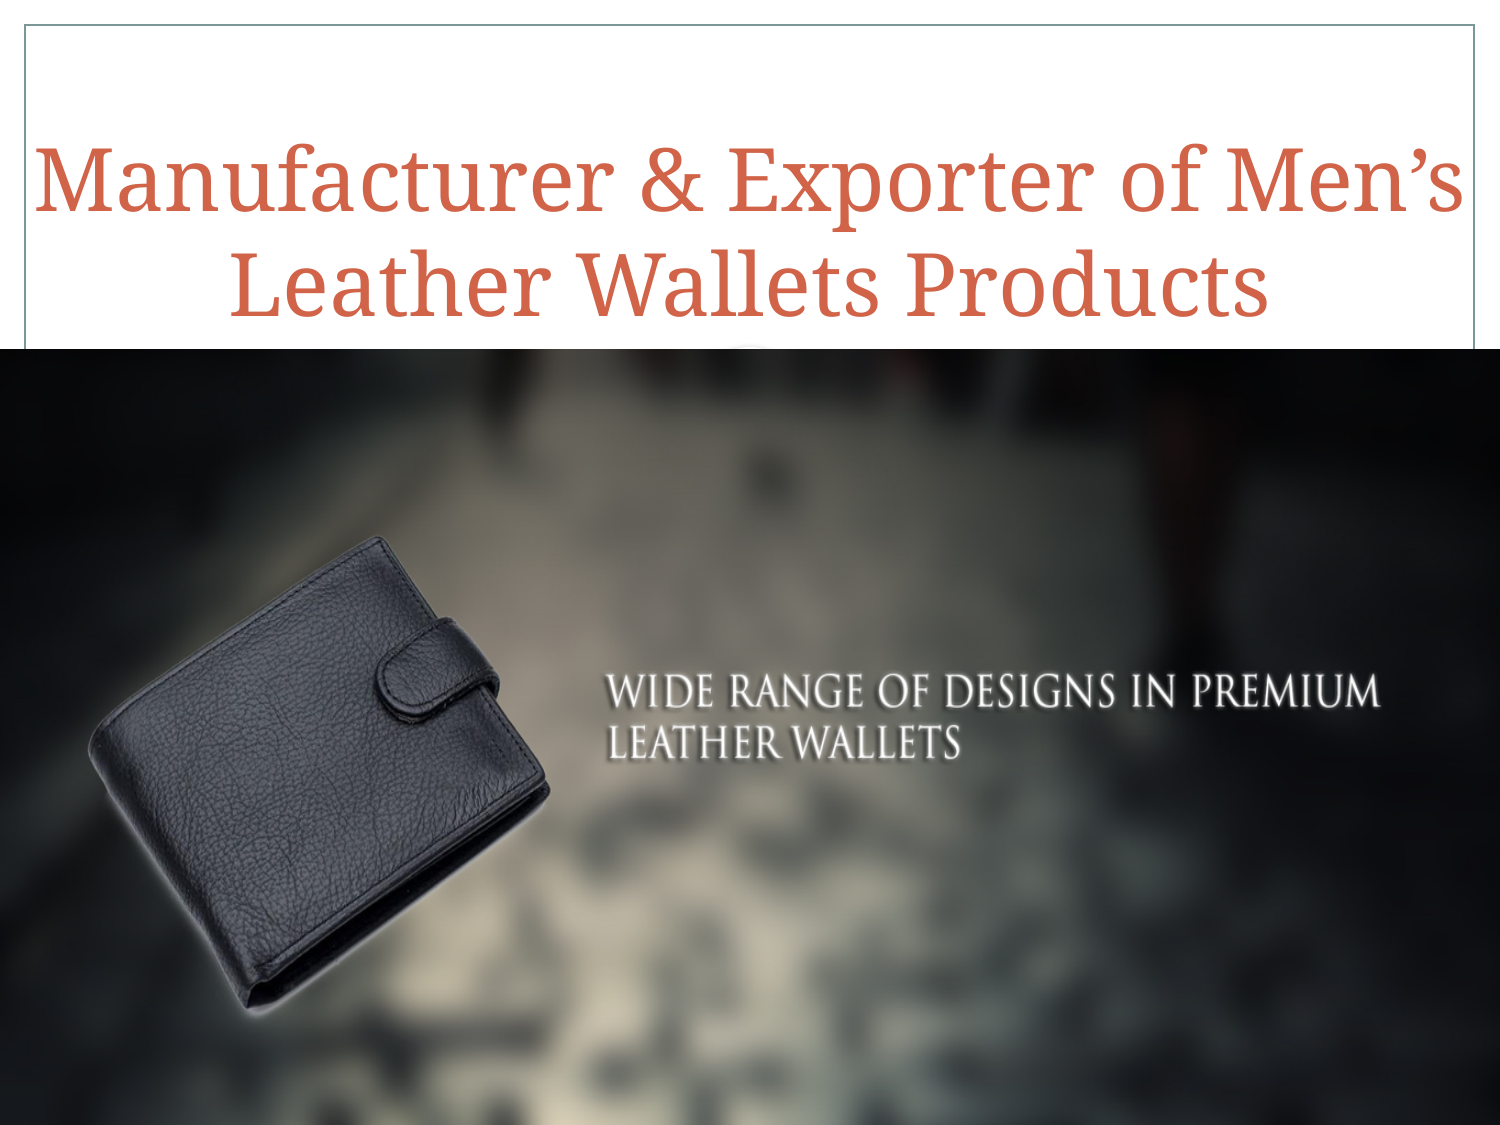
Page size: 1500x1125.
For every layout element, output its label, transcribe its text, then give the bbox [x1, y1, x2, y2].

title Manufacturer & Exporter of Men’s Leather Wallets Products [0, 0, 1500, 342]
picture [0, 349, 1500, 1125]
